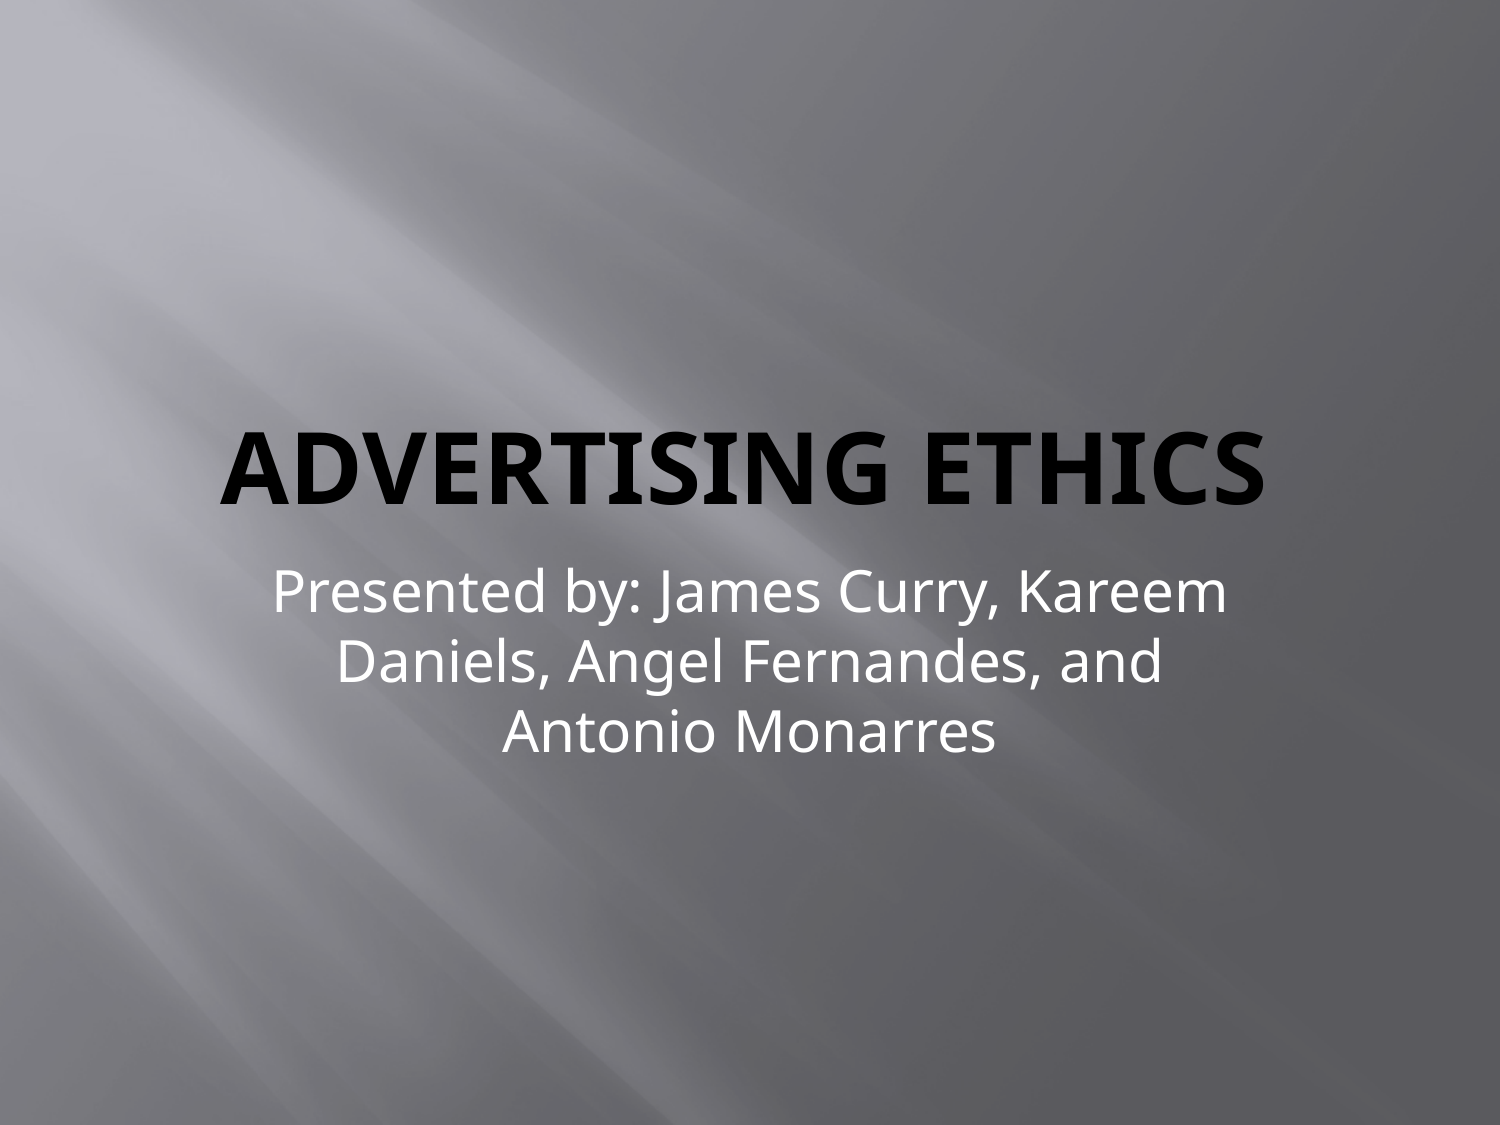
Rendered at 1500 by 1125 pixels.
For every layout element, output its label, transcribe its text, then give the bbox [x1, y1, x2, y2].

subtitle Presented by: James Curry, Kareem Daniels, Angel Fernandes, and Antonio Monarres [225, 546, 1275, 834]
title Advertising ethics [69, 224, 1420, 525]
